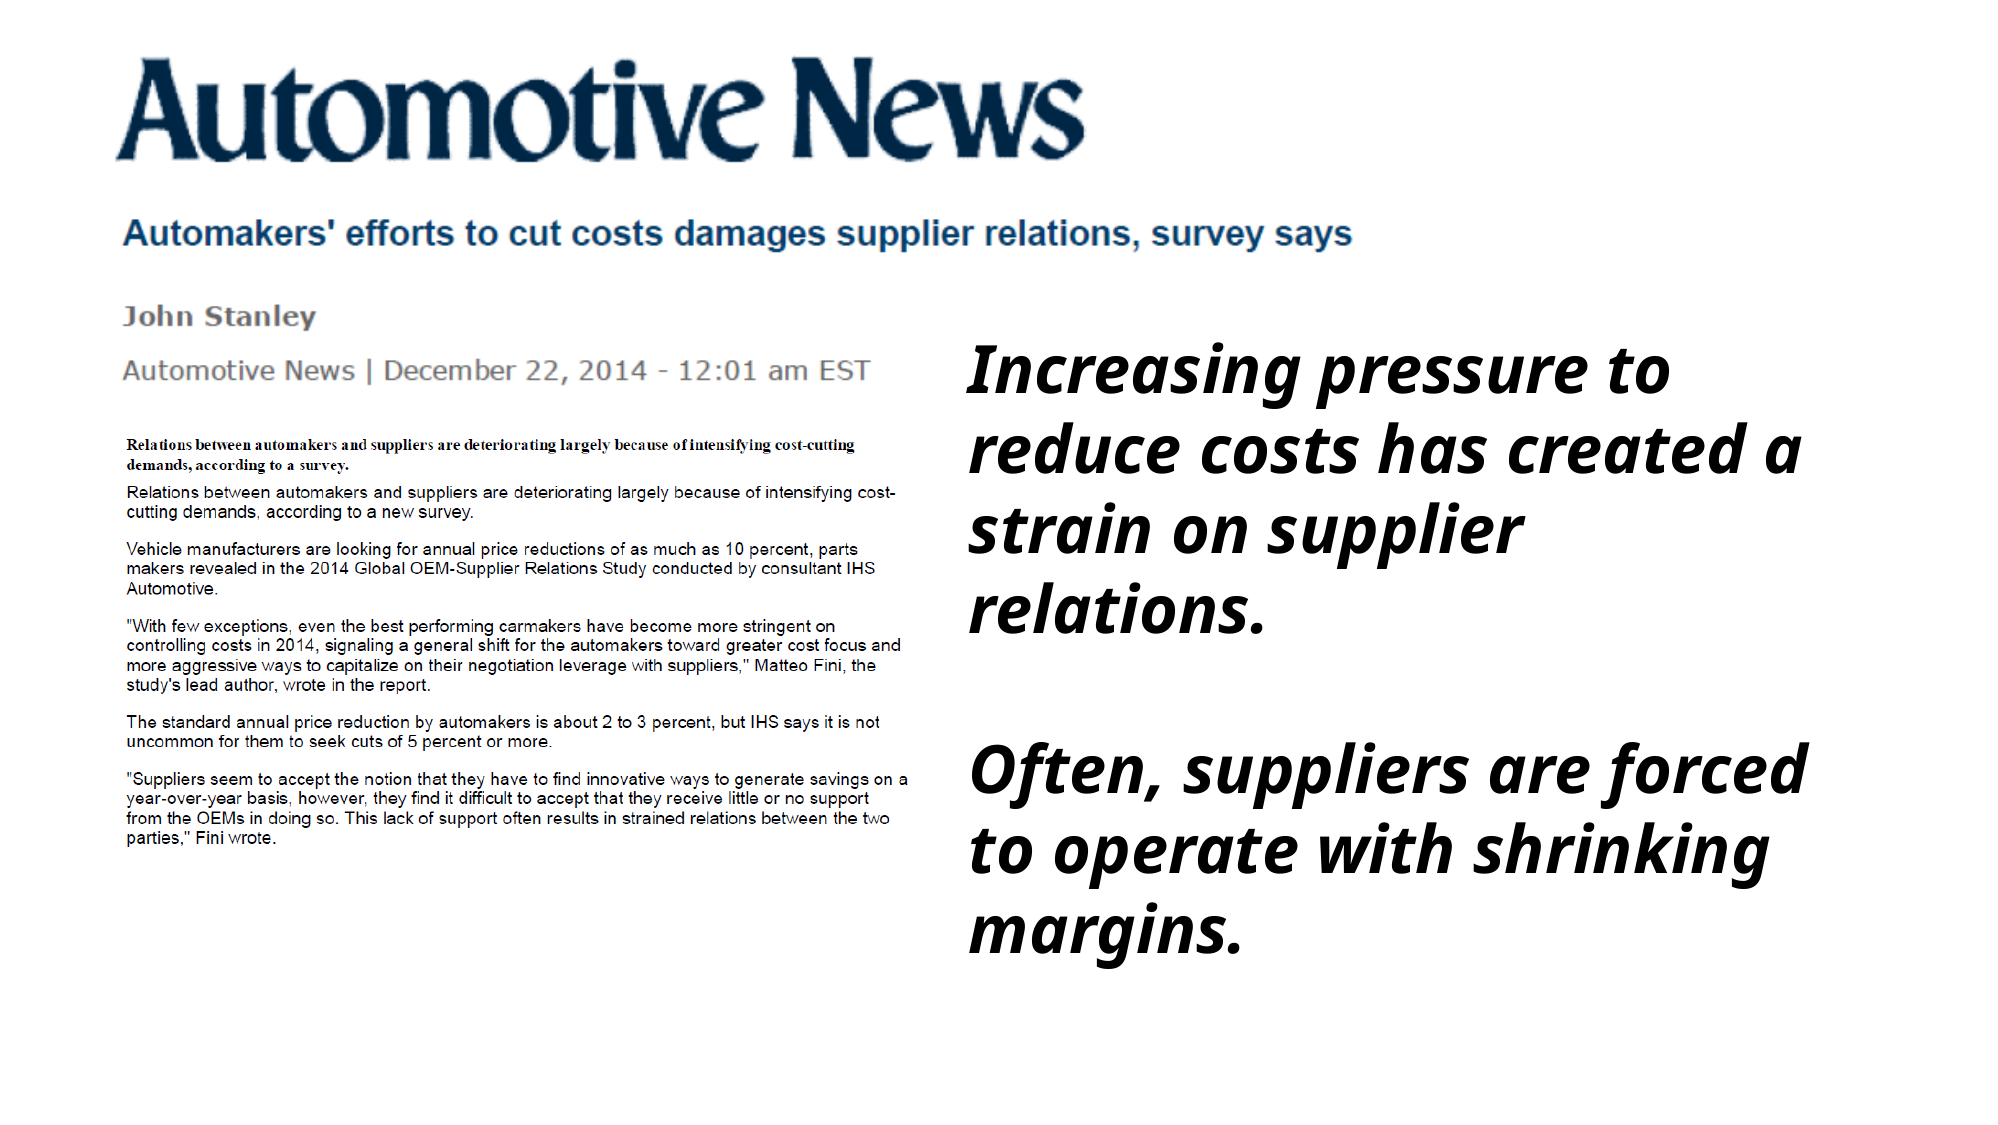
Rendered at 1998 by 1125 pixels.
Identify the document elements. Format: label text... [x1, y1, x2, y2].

text_box Increasing pressure to reduce costs has created a strain on supplier relations. Often, suppliers are forced to operate with shrinking margins. [961, 319, 1824, 974]
picture [73, 36, 1585, 854]
